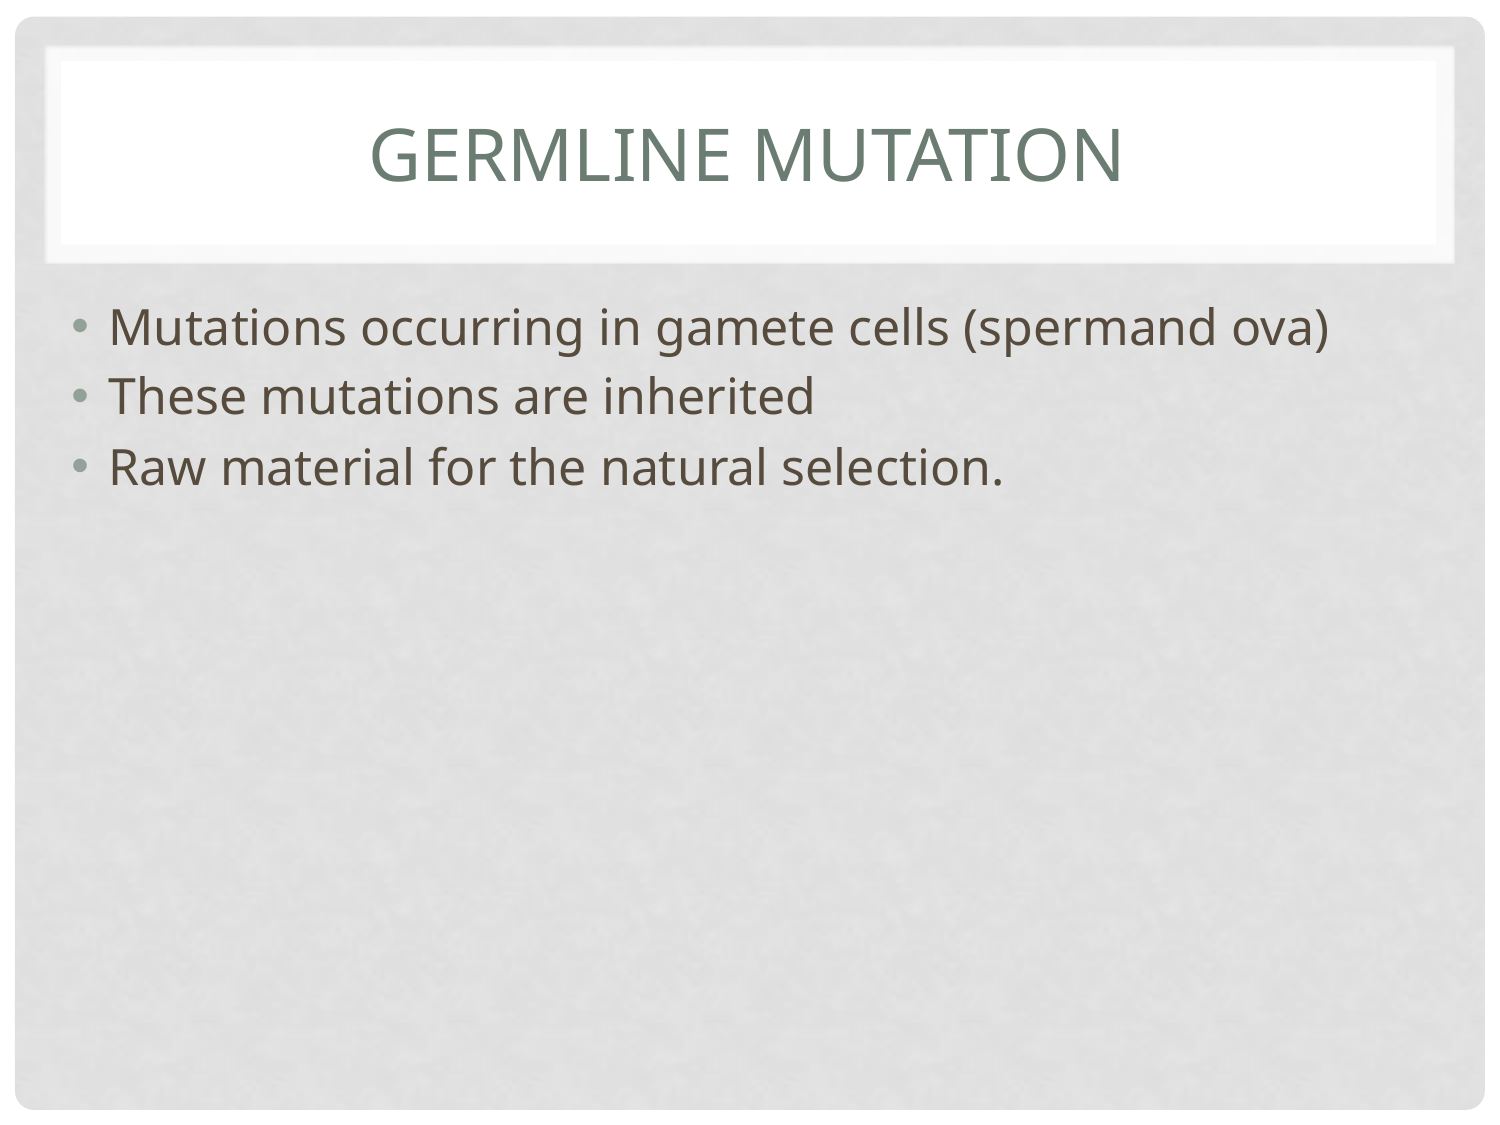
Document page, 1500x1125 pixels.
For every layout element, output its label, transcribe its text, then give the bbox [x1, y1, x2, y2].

title Germline mutation [69, 66, 1425, 238]
list Mutations occurring in gamete cells (spermand ova) These mutations are inherited Raw material for the natural selection. [37, 287, 1425, 1005]
